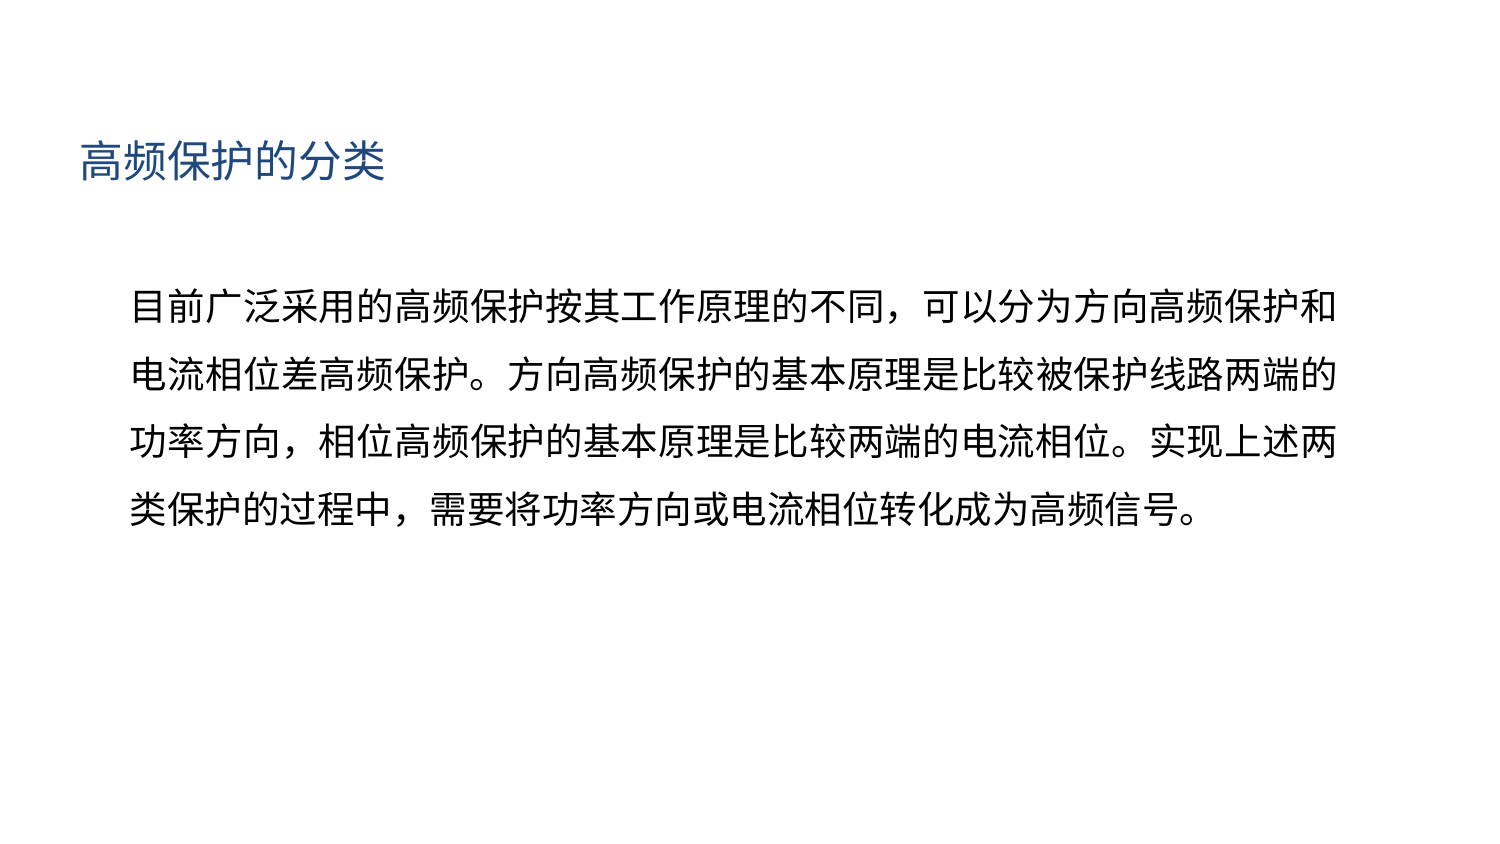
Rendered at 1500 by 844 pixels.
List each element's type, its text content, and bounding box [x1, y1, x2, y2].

text_box 目前广泛采用的高频保护按其工作原理的不同，可以分为方向高频保护和电流相位差高频保护。方向高频保护的基本原理是比较被保护线路两端的功率方向，相位高频保护的基本原理是比较两端的电流相位。实现上述两类保护的过程中，需要将功率方向或电流相位转化成为高频信号。 [115, 253, 1353, 539]
text_box 高频保护的分类 [64, 126, 725, 198]
